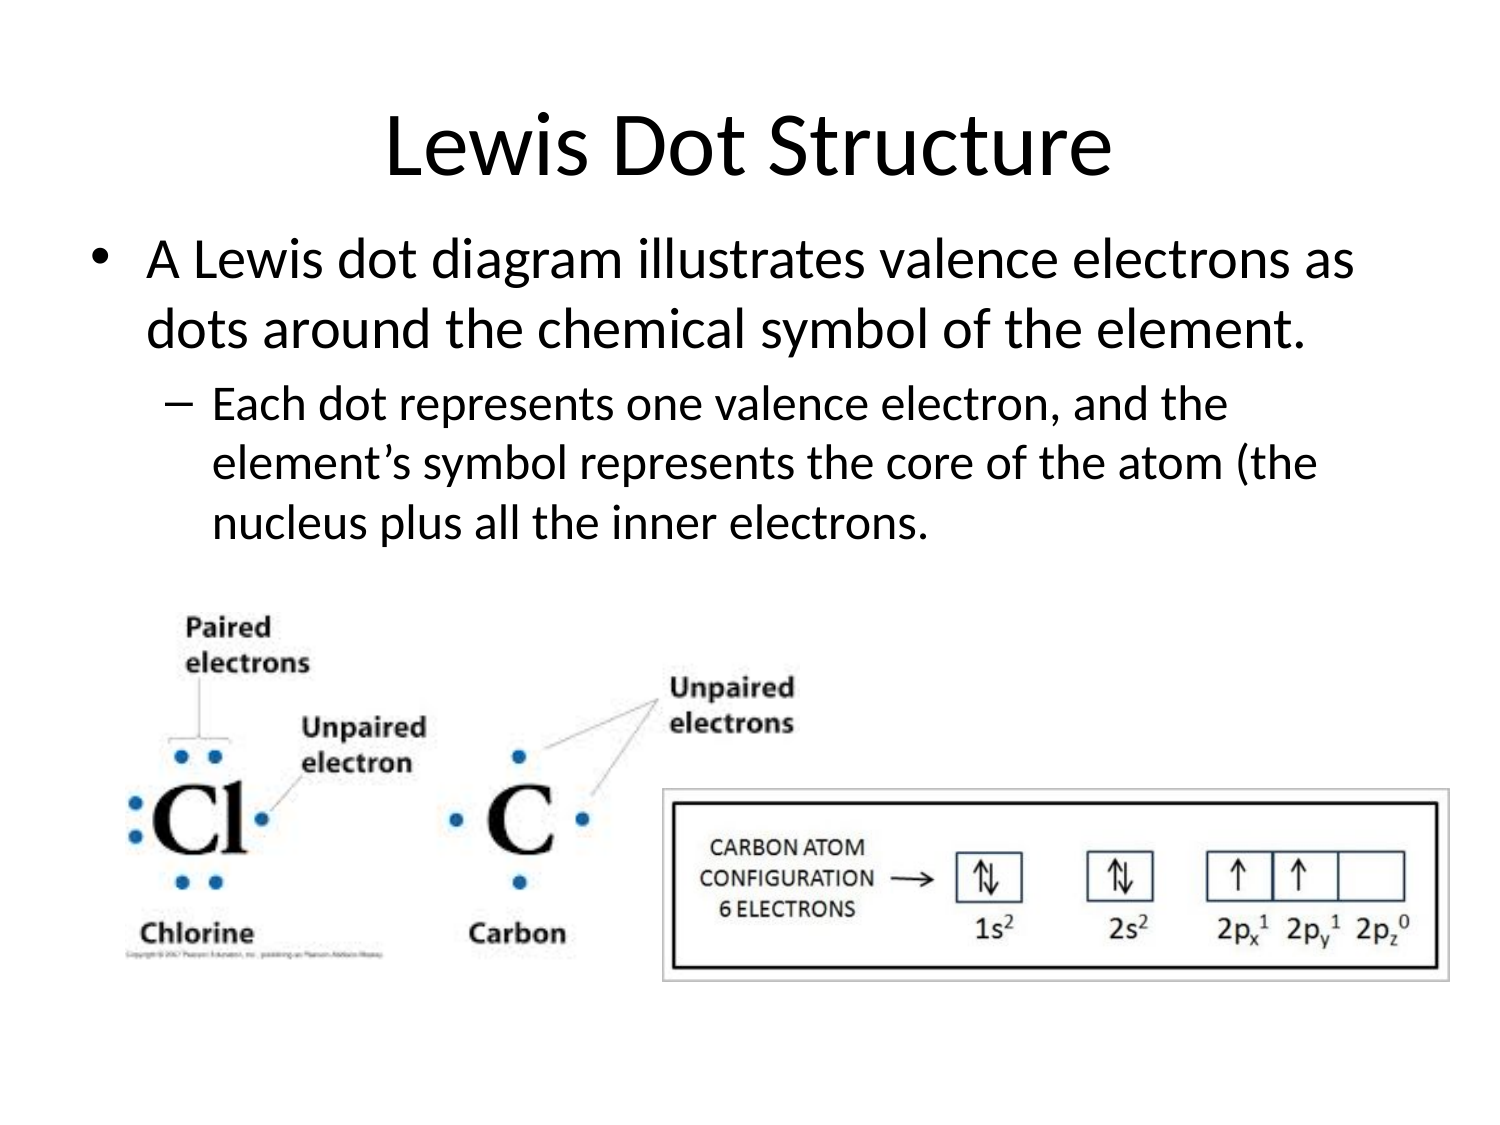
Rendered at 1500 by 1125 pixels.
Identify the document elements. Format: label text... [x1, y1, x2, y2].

list A Lewis dot diagram illustrates valence electrons as dots around the chemical symbol of the element. Each dot represents one valence electron, and the element’s symbol represents the core of the atom (the nucleus plus all the inner electrons. [75, 212, 1425, 955]
title Lewis Dot Structure [75, 45, 1425, 212]
picture [124, 612, 1451, 982]
